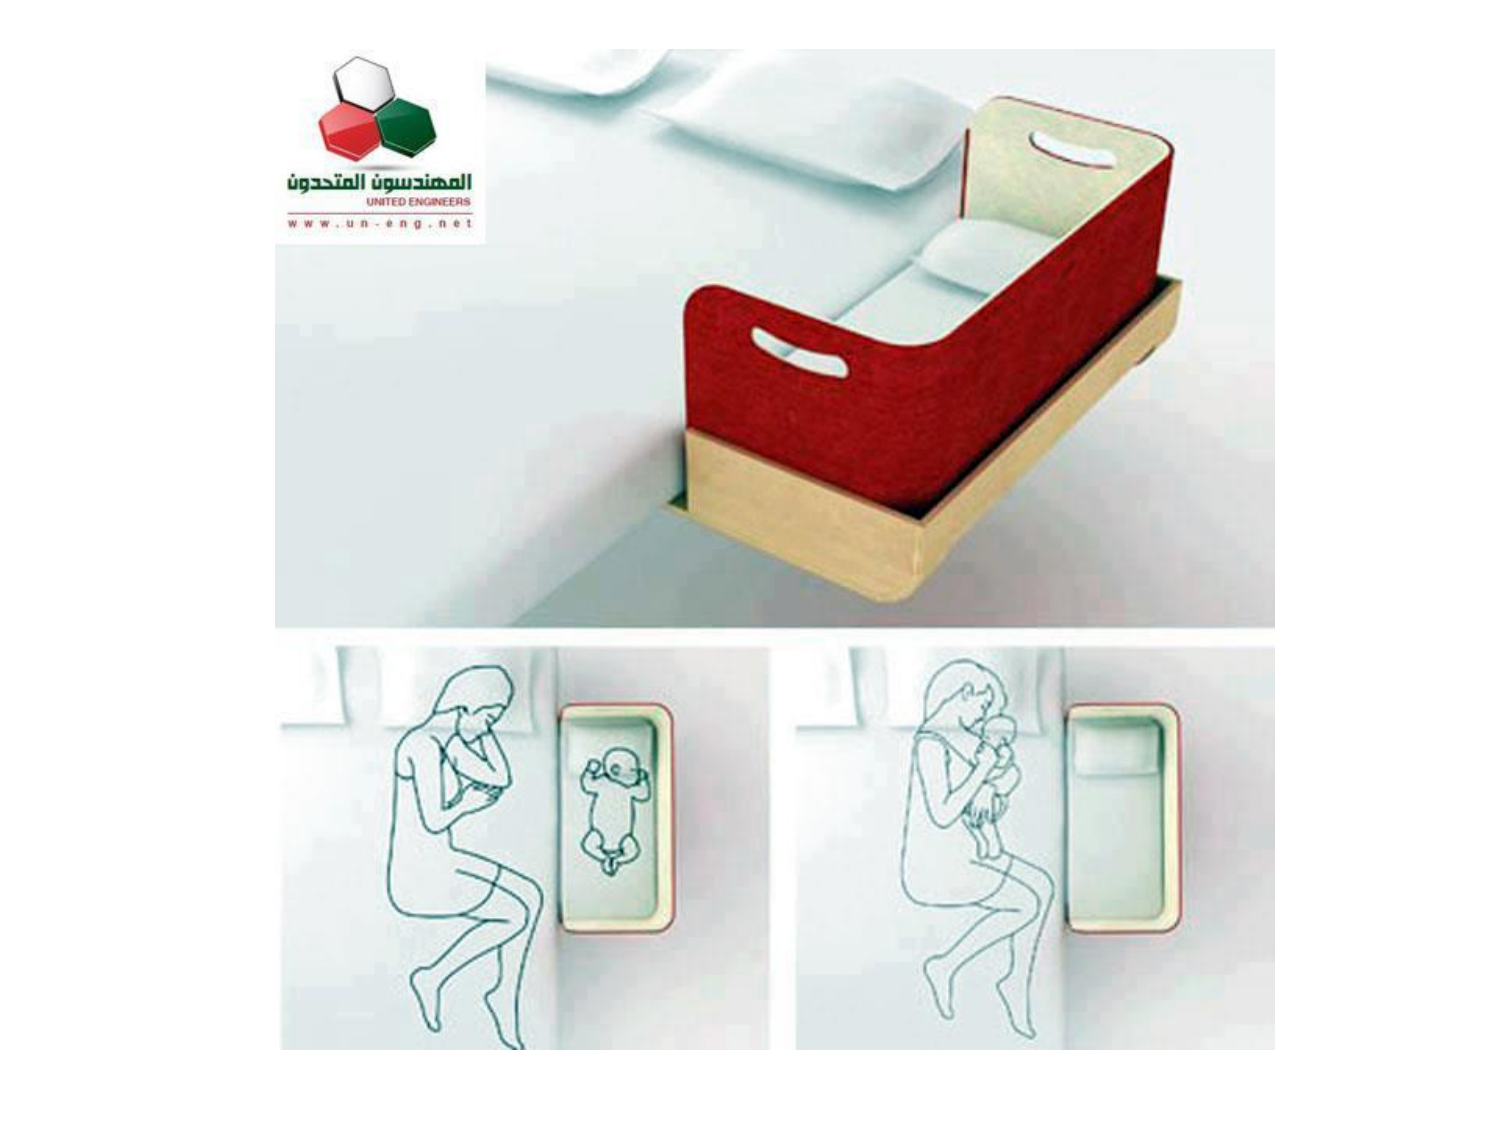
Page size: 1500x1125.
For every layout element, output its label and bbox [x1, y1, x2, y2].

picture [274, 49, 1276, 1051]
